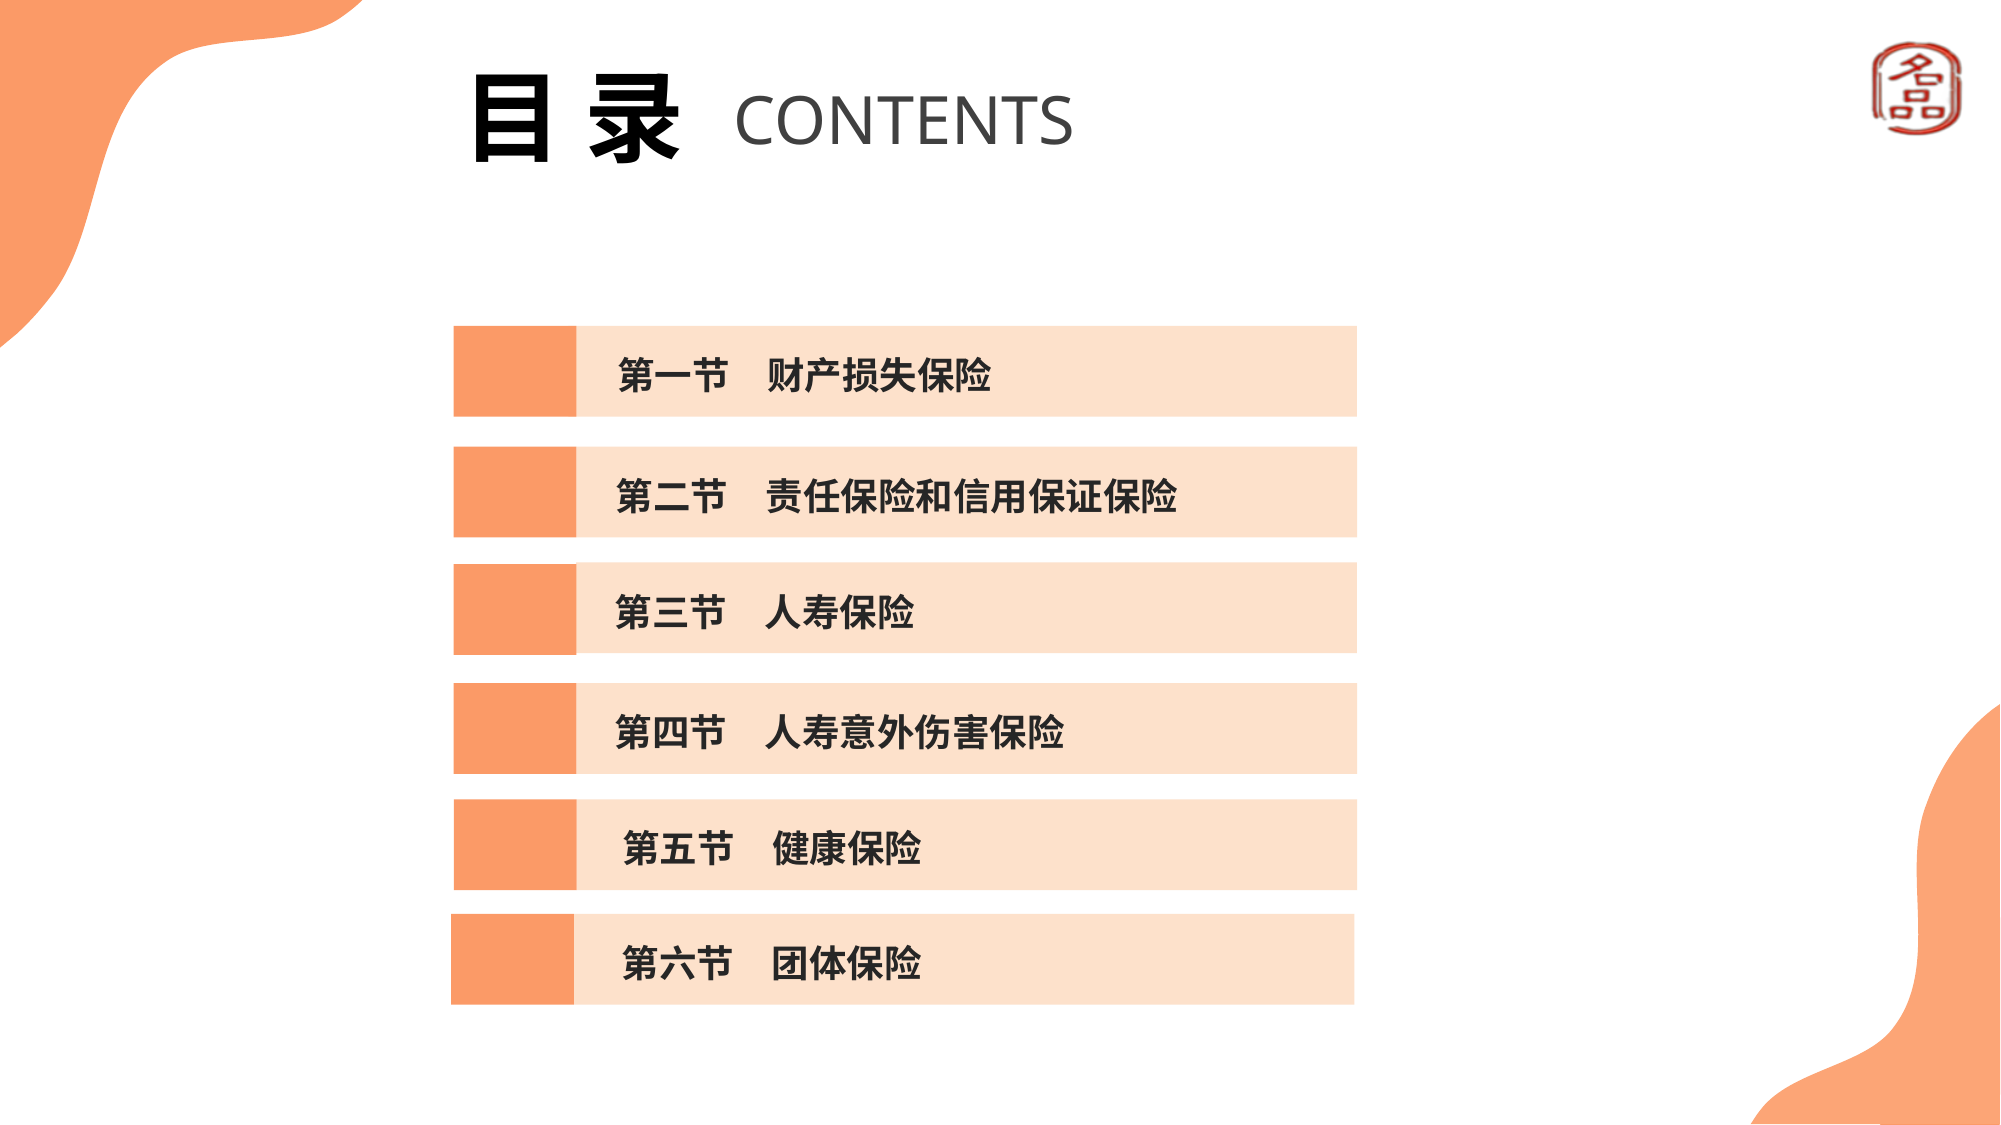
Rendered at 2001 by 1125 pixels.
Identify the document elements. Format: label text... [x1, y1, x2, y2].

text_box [451, 325, 1358, 1005]
text_box CONTENTS [677, 86, 1133, 149]
text_box [0, 0, 363, 348]
picture [1861, 10, 1990, 147]
text_box 目 录 [447, 46, 799, 182]
text_box [1750, 704, 2000, 1125]
